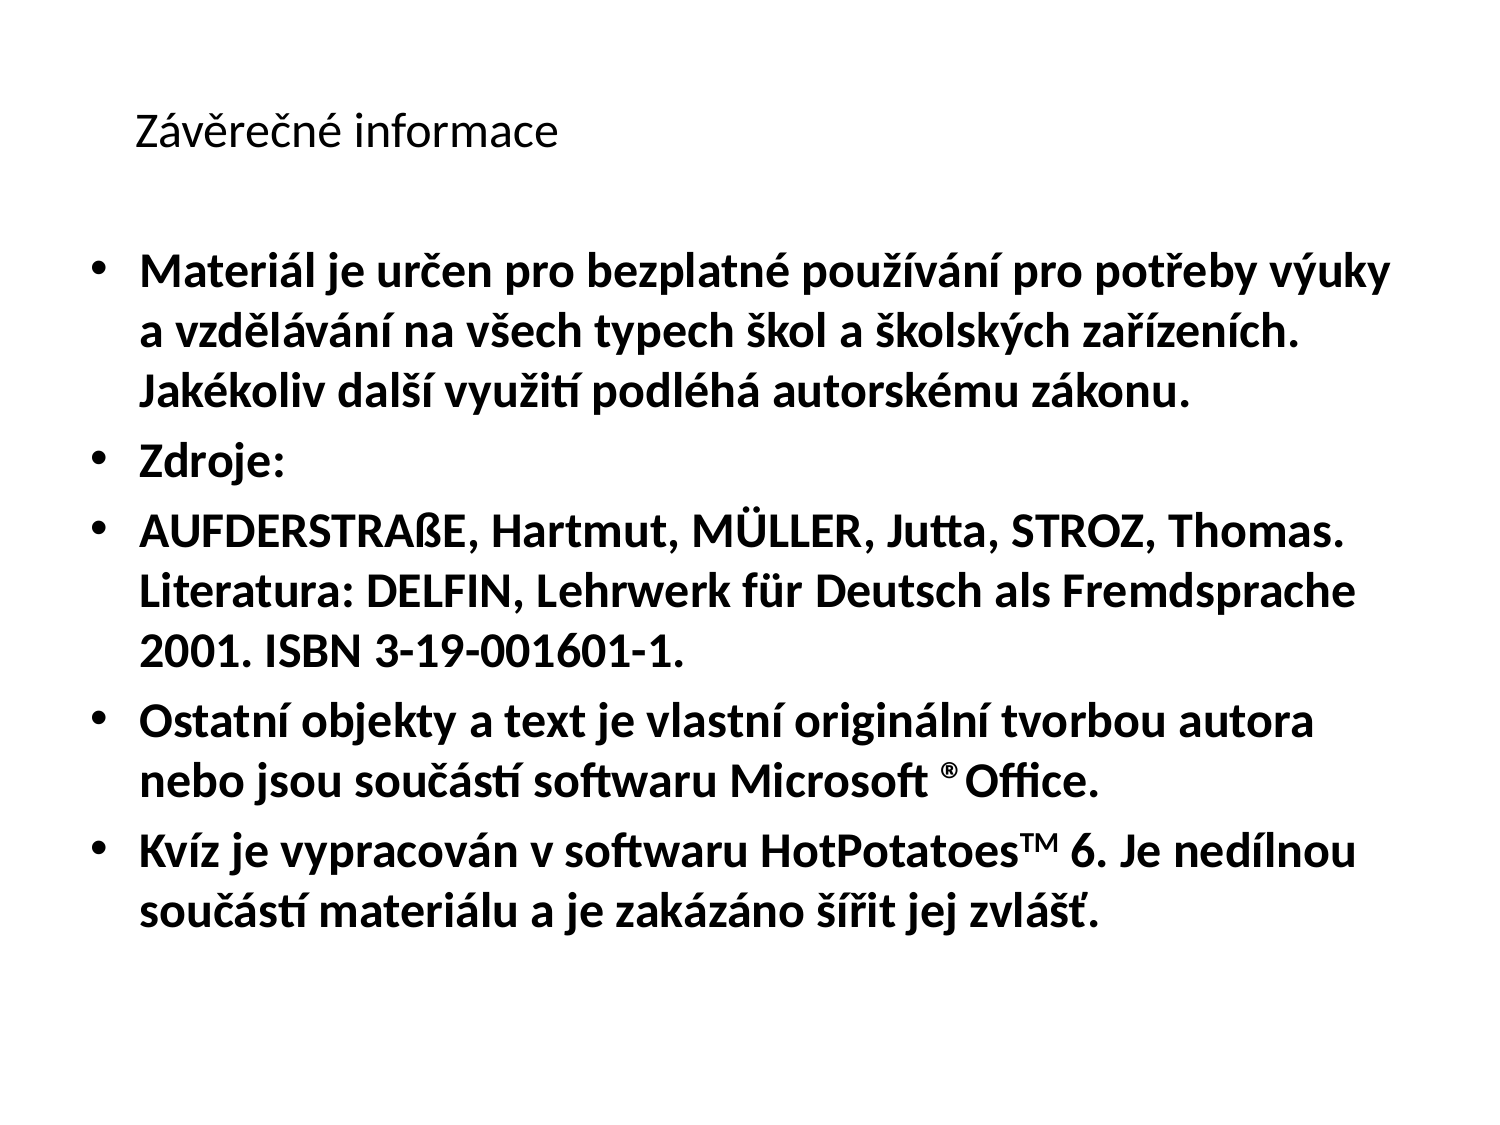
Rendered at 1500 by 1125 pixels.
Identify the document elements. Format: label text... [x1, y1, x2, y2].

list Závěrečné informace Materiál je určen pro bezplatné používání pro potřeby výuky a vzdělávání na všech typech škol a školských zařízeních. Jakékoliv další využití podléhá autorskému zákonu. Zdroje: AUFDERSTRAßE, Hartmut, MÜLLER, Jutta, STROZ, Thomas. Literatura: DELFIN, Lehrwerk für Deutsch als Fremdsprache 2001. ISBN 3-19-001601-1. Ostatní objekty a text je vlastní originální tvorbou autora nebo jsou součástí softwaru Microsoft ®Office. Kvíz je vypracován v softwaru HotPotatoesTM 6. Je nedílnou součástí materiálu a je zakázáno šířit jej zvlášť. [75, 90, 1425, 1005]
